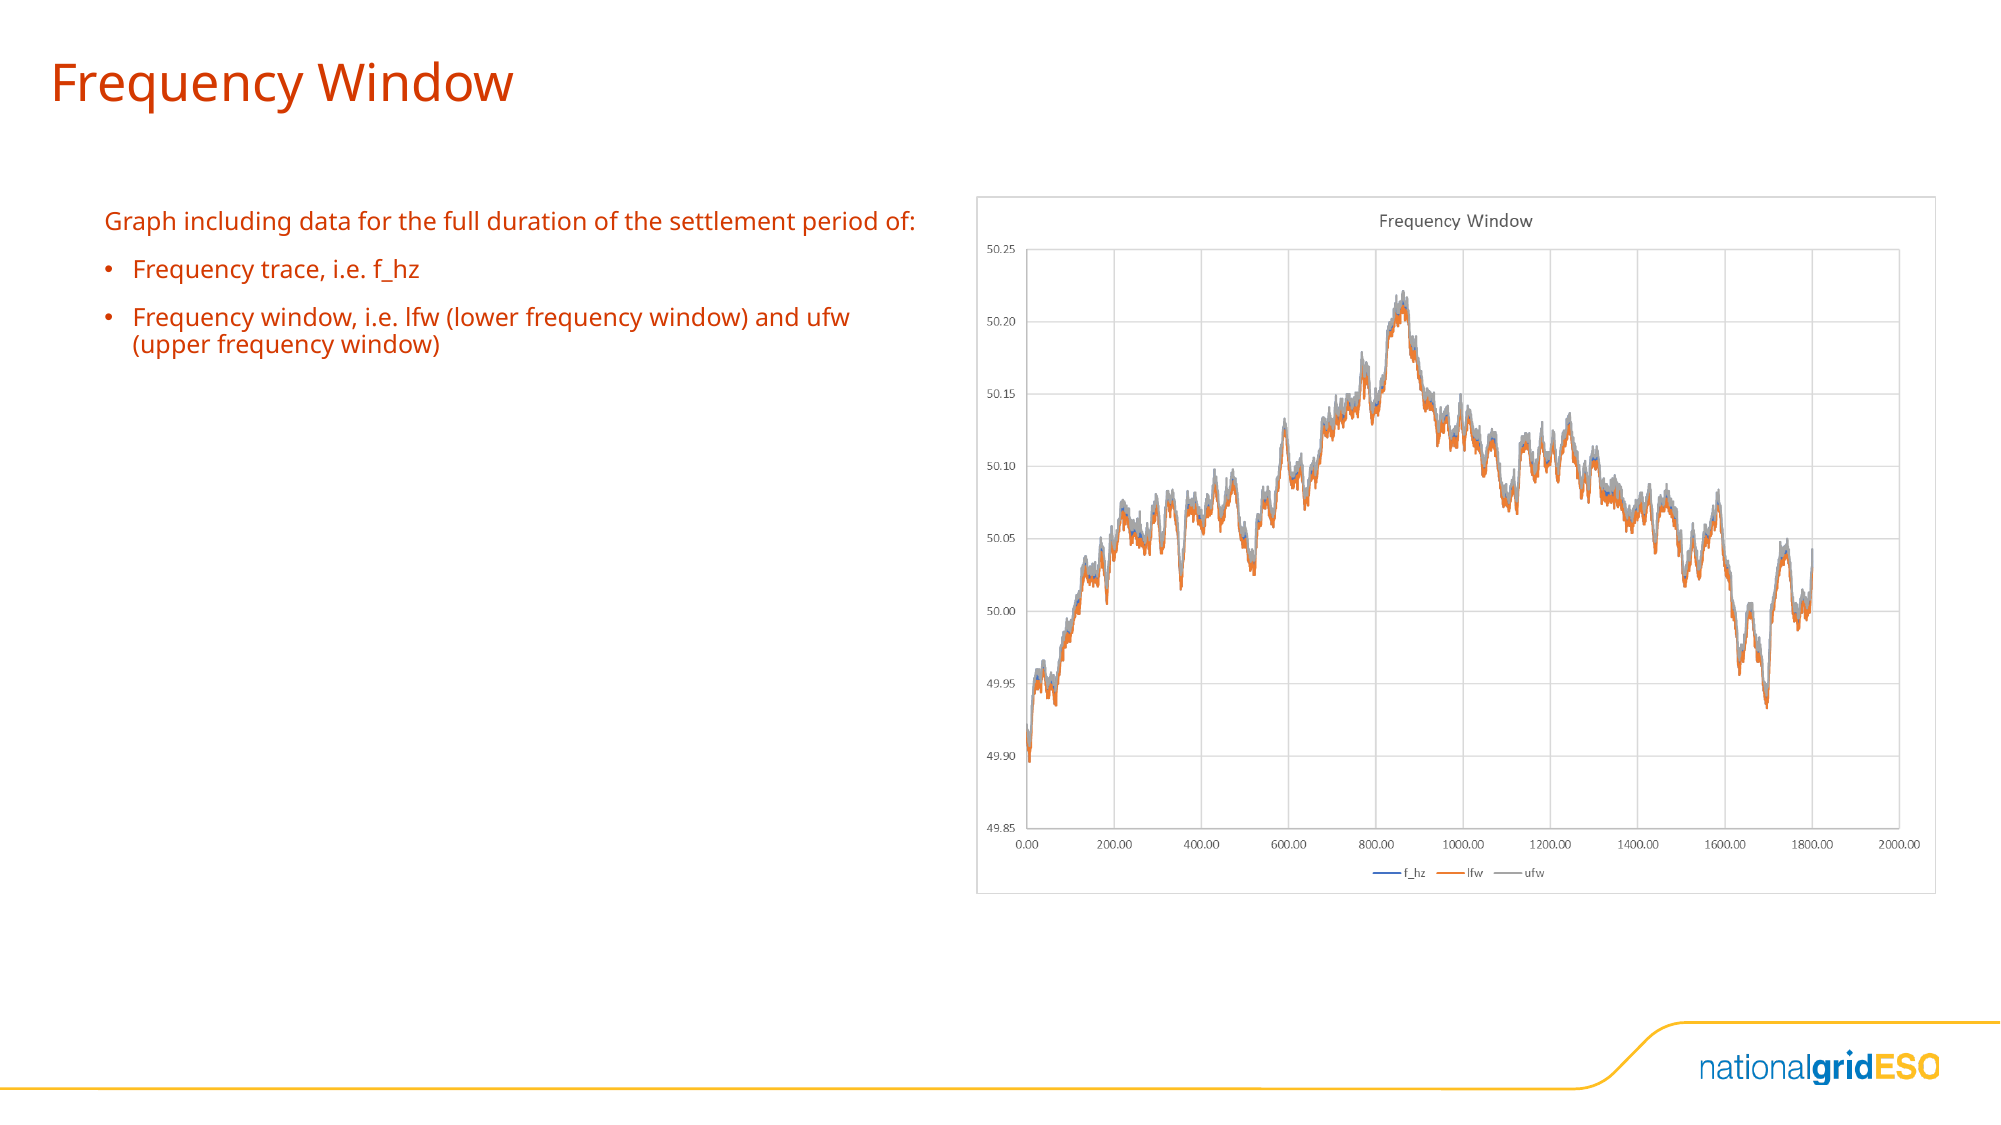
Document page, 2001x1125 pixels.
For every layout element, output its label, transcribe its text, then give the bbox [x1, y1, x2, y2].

title Frequency Window [35, 49, 863, 155]
picture [976, 196, 1936, 894]
text_box Graph including data for the full duration of the settlement period of: Frequency trace, i.e. f_hz Frequency window, i.e. lfw (lower frequency window) and ufw (upper frequency window) [89, 201, 945, 427]
